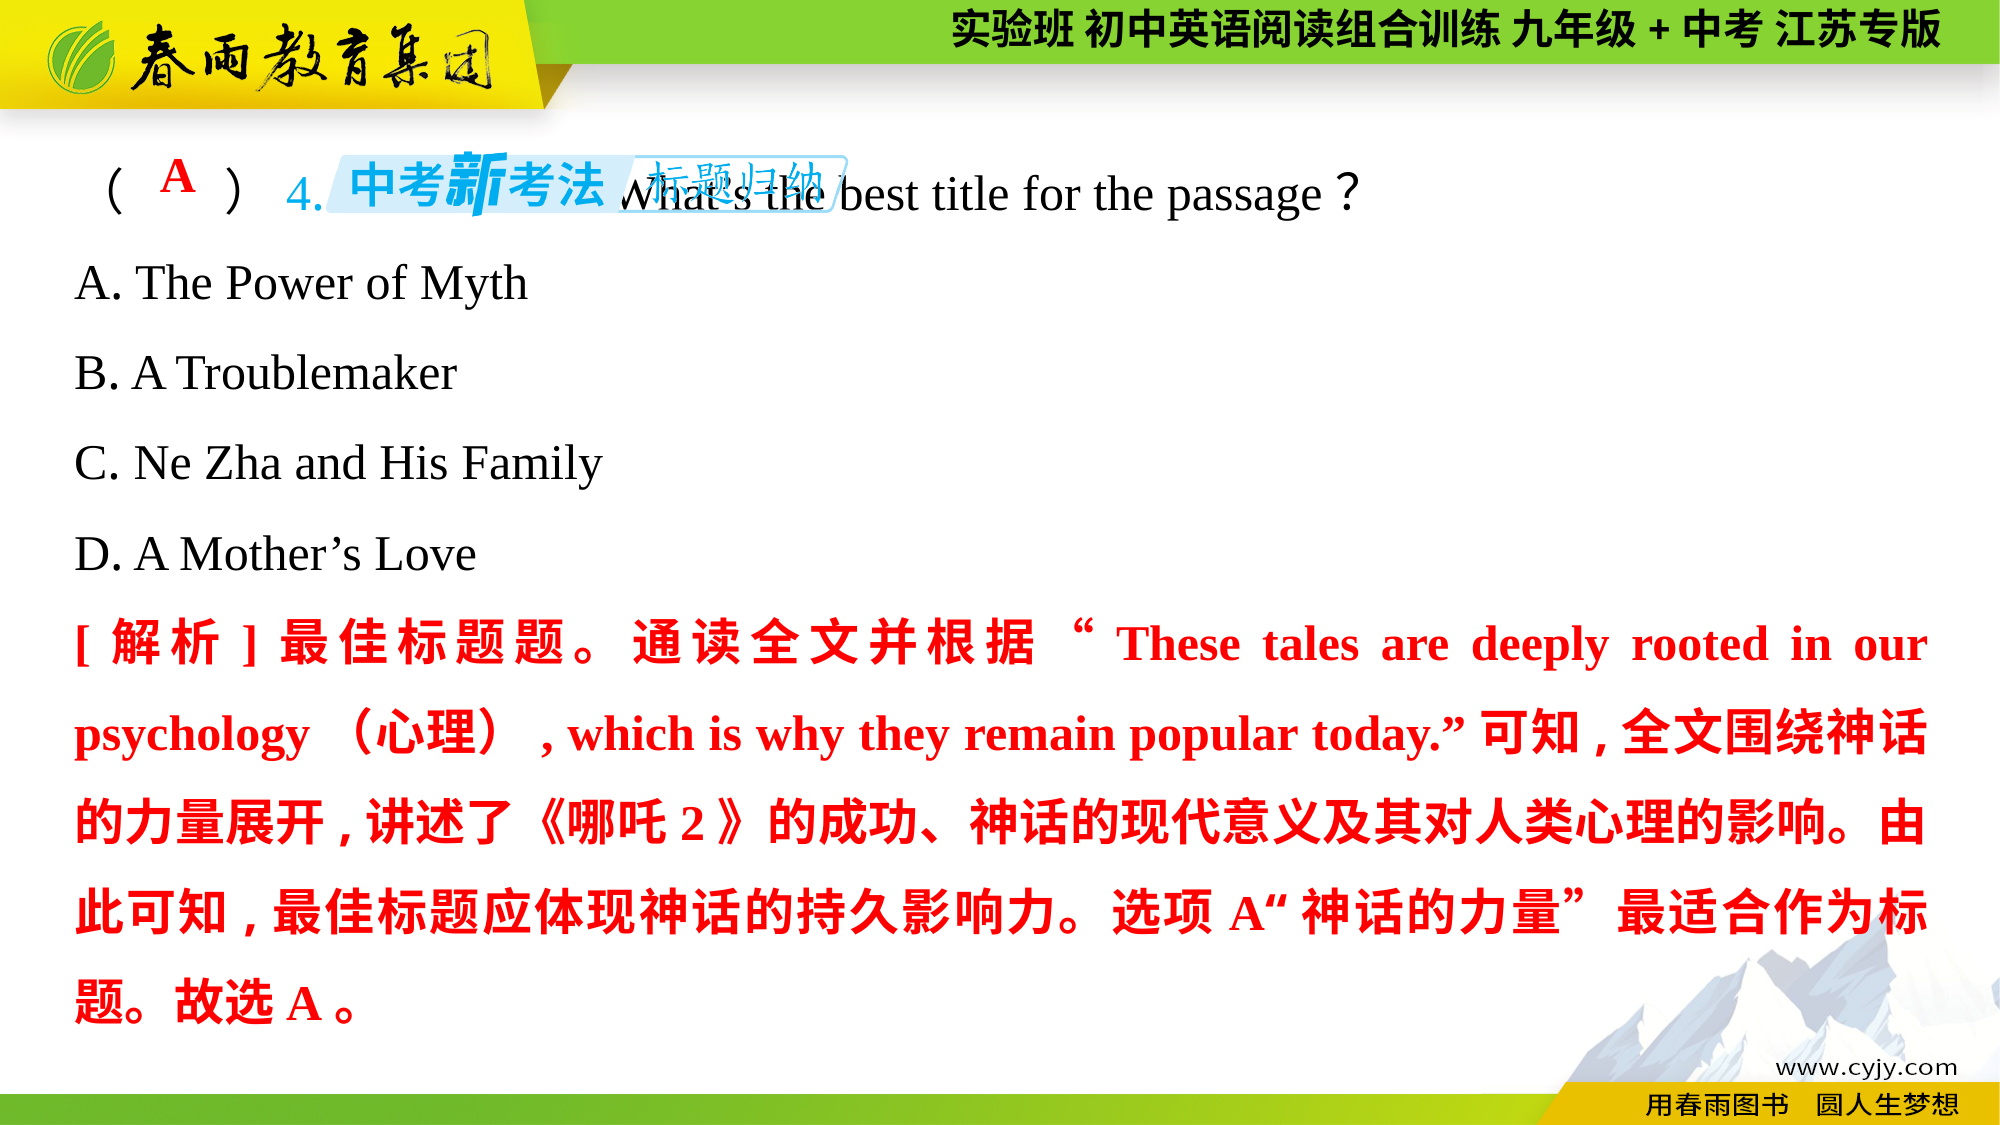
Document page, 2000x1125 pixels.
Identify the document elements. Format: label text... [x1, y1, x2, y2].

text_box [解析]最佳标题题。通读全文并根据“These tales are deeply rooted in our psychology（心理）, which is why they remain popular today.”可知,全文围绕神话的力量展开,讲述了《哪吒2》的成功、神话的现代意义及其对人类心理的影响。由此可知,最佳标题应体现神话的持久影响力。选项A“神话的力量”最适合作为标题。故选A。 [59, 573, 1944, 1039]
list （ ）4. What’s the best title for the passage？ A. The Power of Myth B. A Troublemaker C. Ne Zha and His Family D. A Mother’s Love [59, 122, 1944, 573]
text_box A [145, 134, 212, 210]
picture [0, 0, 2000, 1125]
